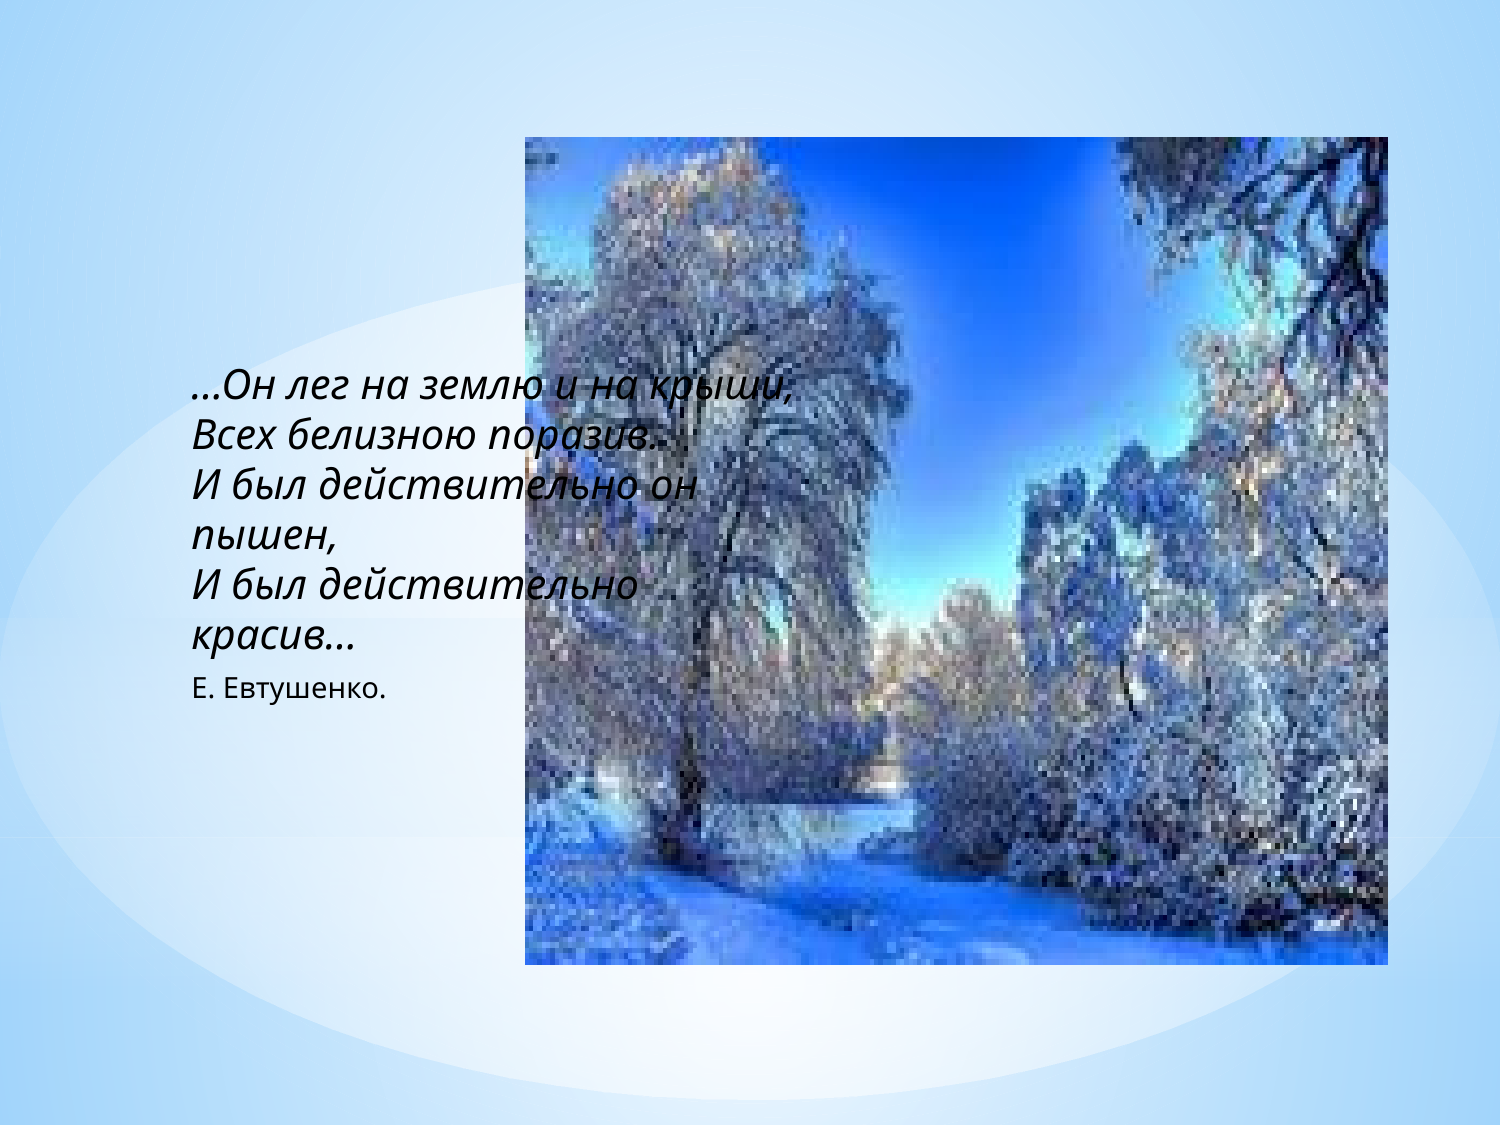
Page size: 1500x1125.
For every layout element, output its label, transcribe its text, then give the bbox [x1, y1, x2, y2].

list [525, 136, 1389, 965]
list ...Он лег на землю и на крыши, Всех белизною поразив. И был действительно он пышен, И был действительно красив... E. Евтушенко. [176, 349, 519, 925]
